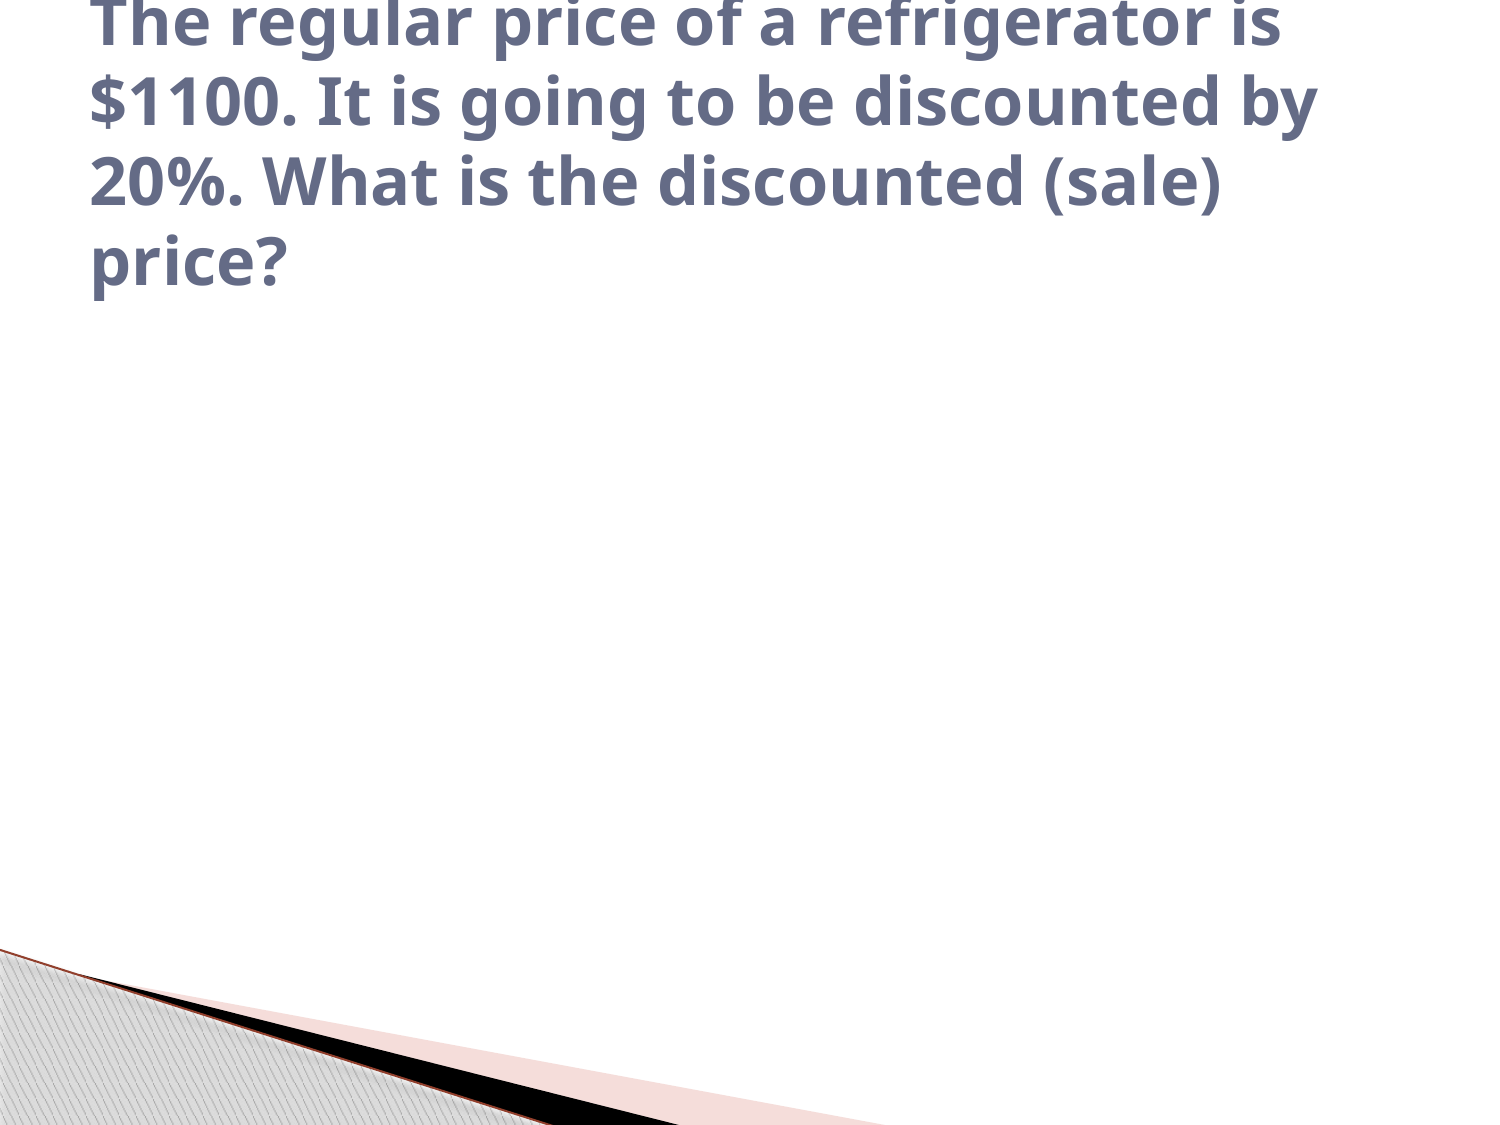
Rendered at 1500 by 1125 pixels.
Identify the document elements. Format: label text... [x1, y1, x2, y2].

title The regular price of a refrigerator is $1100. It is going to be discounted by 20%. What is the discounted (sale) price? [75, 45, 1425, 233]
